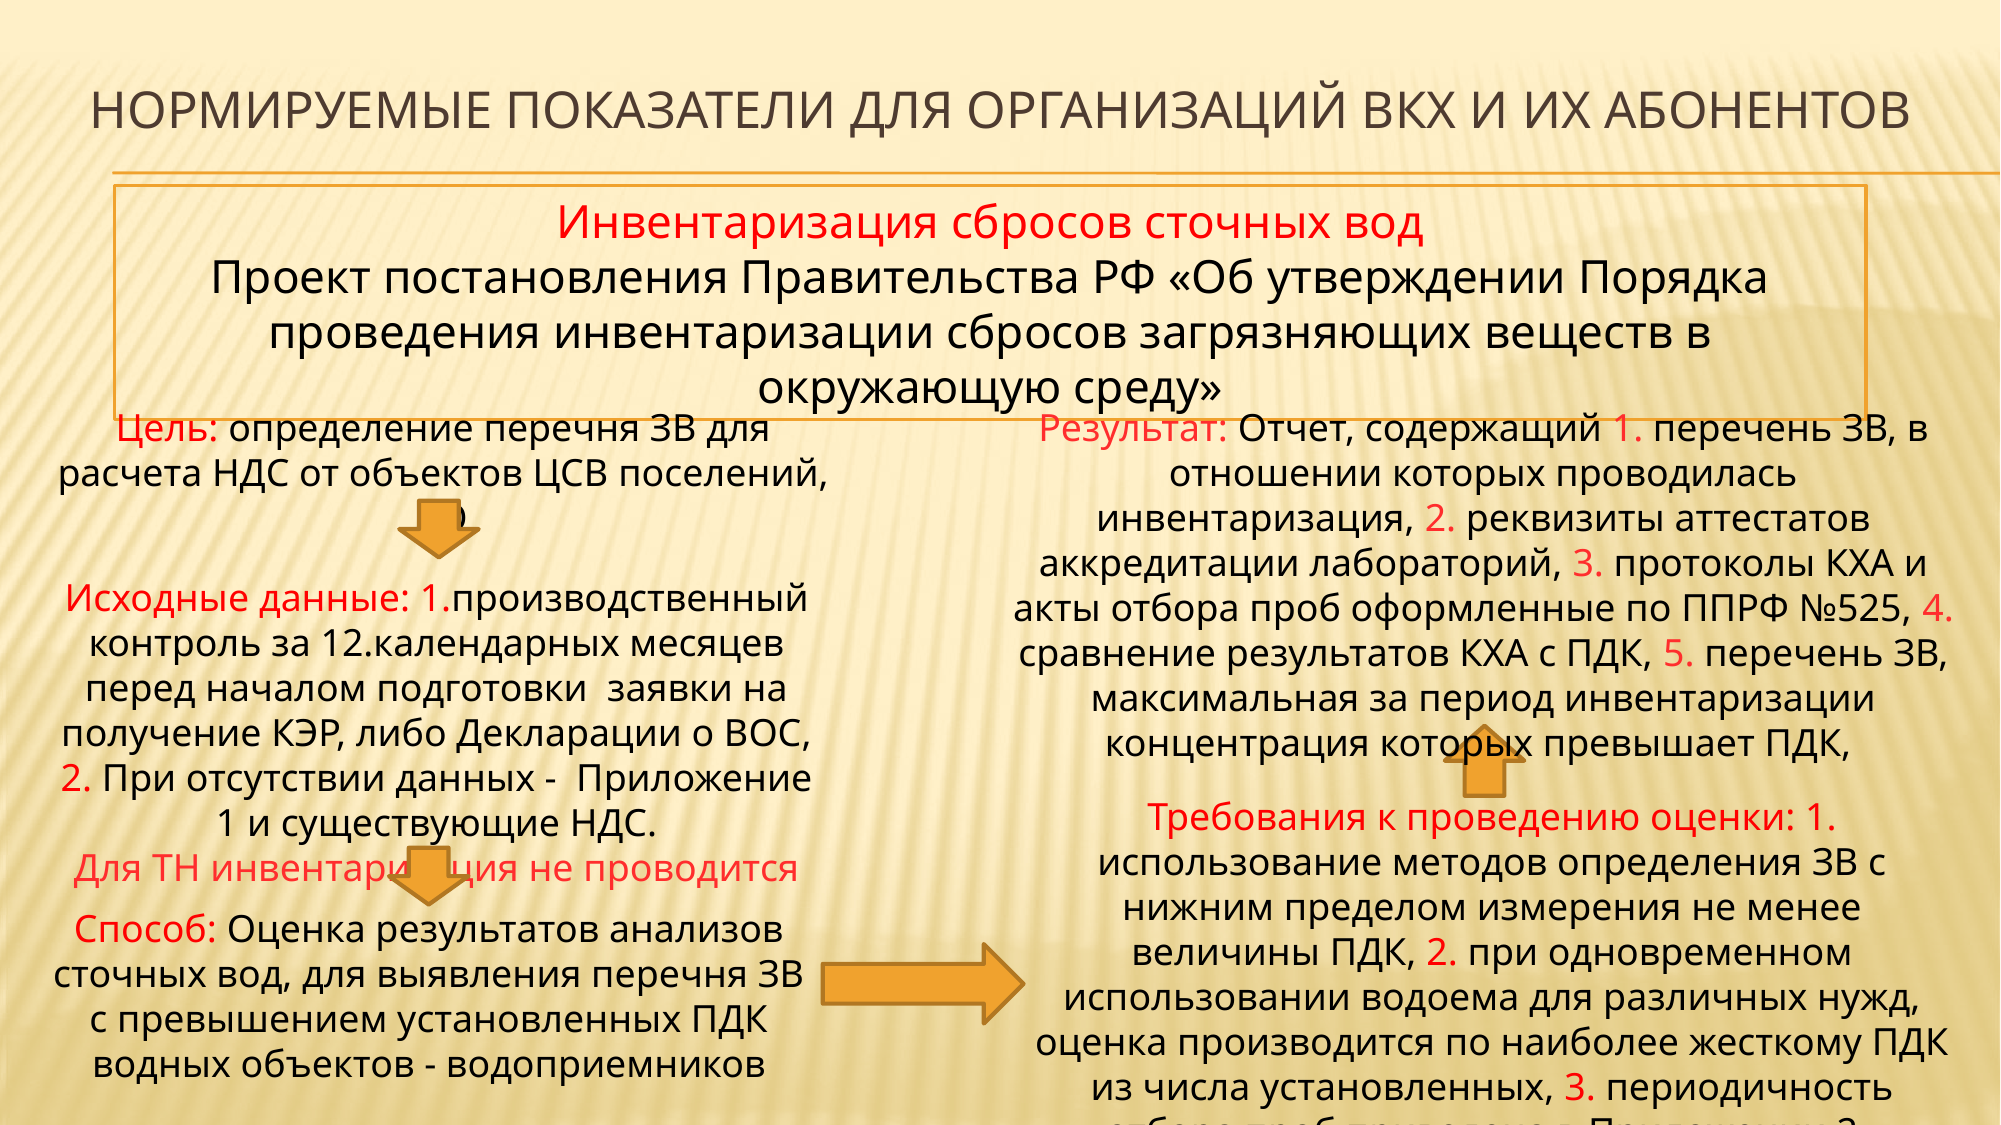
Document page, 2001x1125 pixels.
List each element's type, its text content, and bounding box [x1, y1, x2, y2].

text_box Требования к проведению оценки: 1. использование методов определения ЗВ с нижним пределом измерения не менее величины ПДК, 2. при одновременном использовании водоема для различных нужд, оценка производится по наиболее жесткому ПДК из числа установленных, 3. периодичность отбора проб приведена в Приложении 2. [1019, 785, 1966, 1125]
text_box [1462, 772, 1507, 798]
text_box Инвентаризация сбросов сточных вод Проект постановления Правительства РФ «Об утверждении Порядка проведения инвентаризации сбросов загрязняющих веществ в окружающую среду» [114, 185, 1867, 420]
text_box Результат: Отчет, содержащий 1. перечень ЗВ, в отношении которых проводилась инвентаризация, 2. реквизиты аттестатов аккредитации лабораторий, 3. протоколы КХА и акты отбора проб оформленные по ППРФ №525, 4. сравнение результатов КХА с ПДК, 5. перечень ЗВ, максимальная за период инвентаризации концентрация которых превышает ПДК, [994, 397, 1972, 772]
text_box [397, 498, 481, 560]
text_box Исходные данные: 1.производственный контроль за 12.календарных месяцев перед началом подготовки заявки на получение КЭР, либо Декларации о ВОС, 2. При отсутствии данных - Приложение 1 и существующие НДС. Для ТН инвентаризация не проводится [30, 566, 843, 897]
text_box [386, 845, 471, 897]
text_box [820, 942, 1026, 1026]
text_box Цель: определение перечня ЗВ для расчета НДС от объектов ЦСВ поселений, ГО [35, 397, 852, 547]
title Нормируемые показатели для организаций ВКХ и их АБОНЕНТОВ [66, 39, 1937, 178]
text_box Способ: Оценка результатов анализов сточных вод, для выявления перечня ЗВ с превышением установленных ПДК водных объектов - водоприемников [37, 897, 821, 1093]
